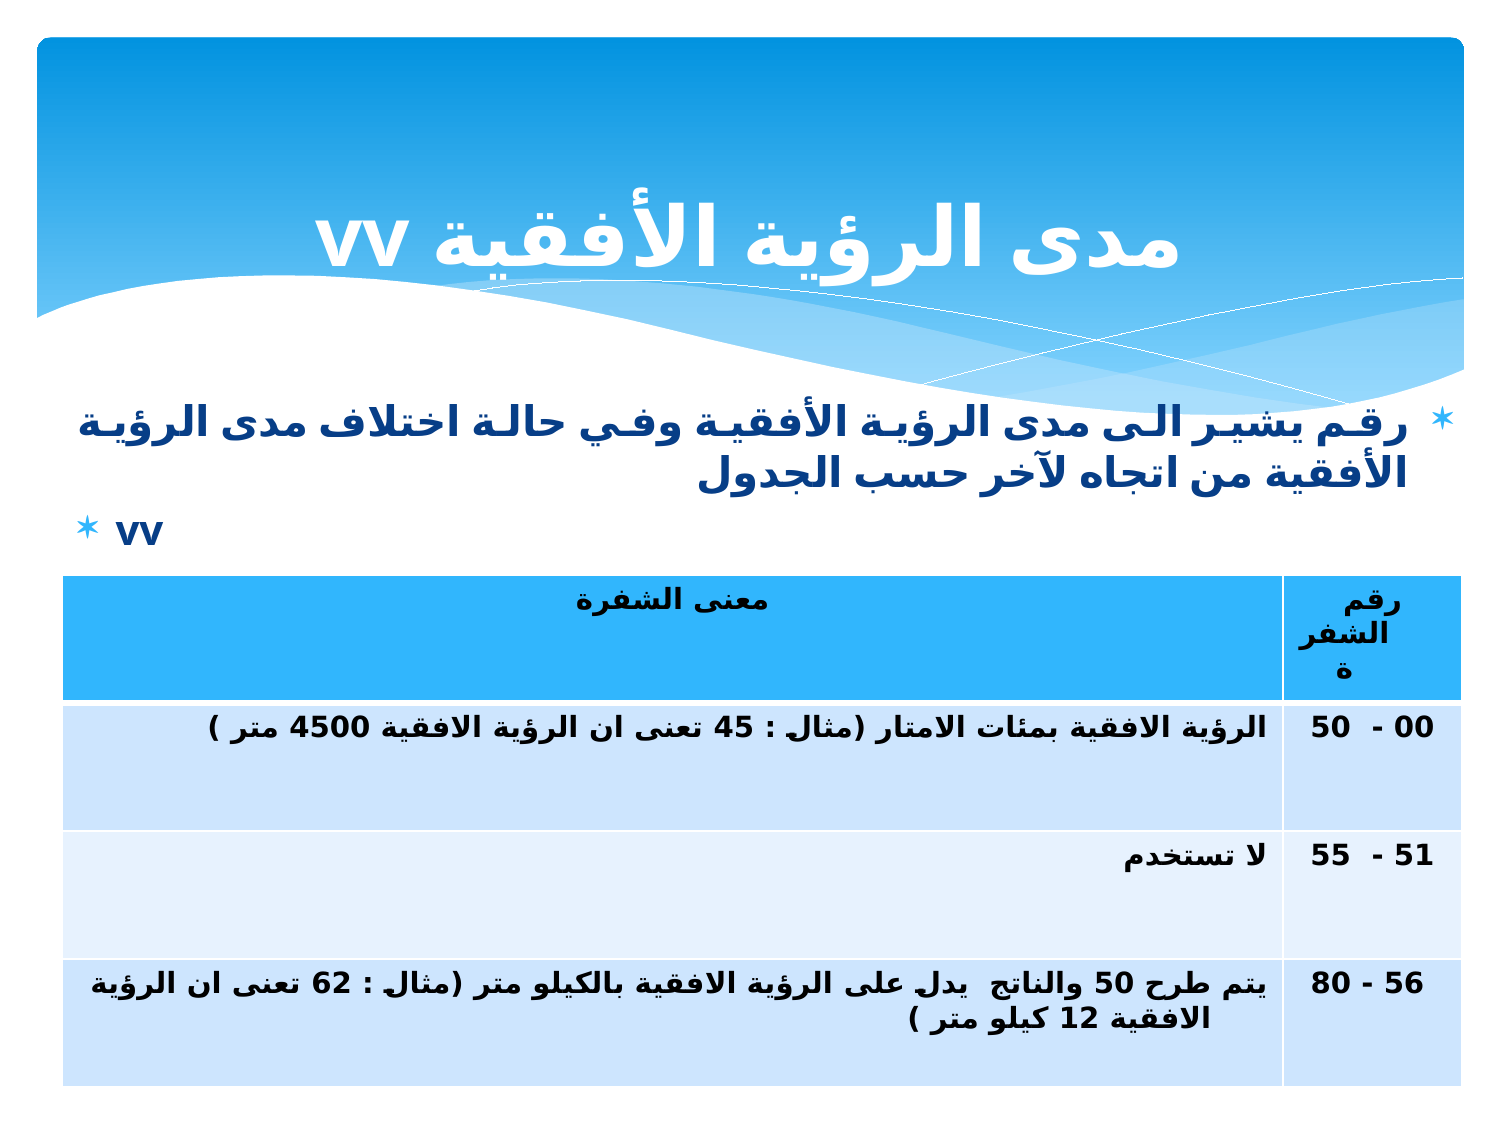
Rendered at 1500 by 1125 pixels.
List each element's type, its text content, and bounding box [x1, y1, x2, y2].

table_cell لا تستخدم [63, 832, 1282, 958]
table_cell يتم طرح 50 والناتج يدل على الرؤية الافقية بالكيلو متر (مثال : 62 تعنى ان الرؤية الافقية 12 كيلو متر ) [63, 960, 1282, 1086]
title مدى الرؤية الأفقية vv [75, 162, 1425, 305]
table_cell 51 - 55 [1284, 832, 1461, 958]
table_cell 56 - 80 [1284, 960, 1461, 1086]
table_cell الرؤية الافقية بمئات الامتار (مثال : 45 تعنى ان الرؤية الافقية 4500 متر ) [63, 706, 1282, 830]
table_header معنى الشفرة [63, 576, 1282, 700]
table_cell 00 - 50 [1284, 706, 1461, 830]
list رقم يشير الى مدى الرؤية الأفقية وفي حالة اختلاف مدى الرؤية الأفقية من اتجاه لآخر حسب الجدول vv [62, 387, 1463, 563]
table_header رقم الشفرة [1284, 576, 1461, 700]
